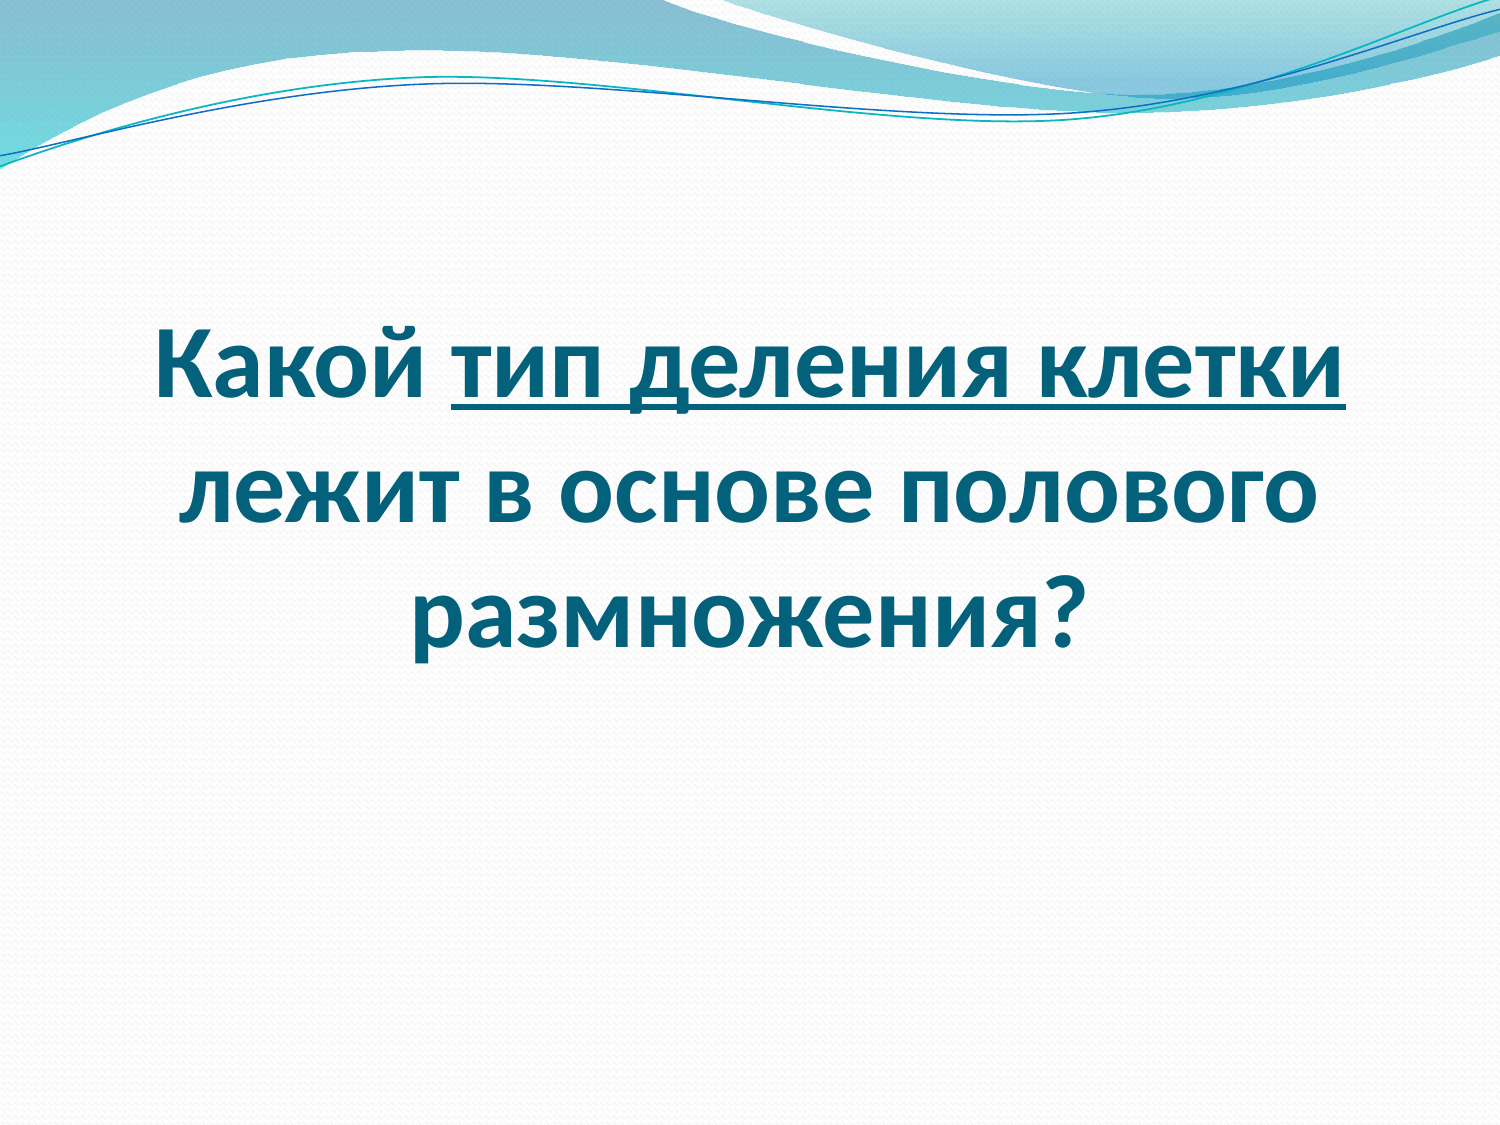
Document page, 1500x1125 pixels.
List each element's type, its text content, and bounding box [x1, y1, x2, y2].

title Какой тип деления клетки лежит в основе полового размножения? [75, 115, 1425, 668]
